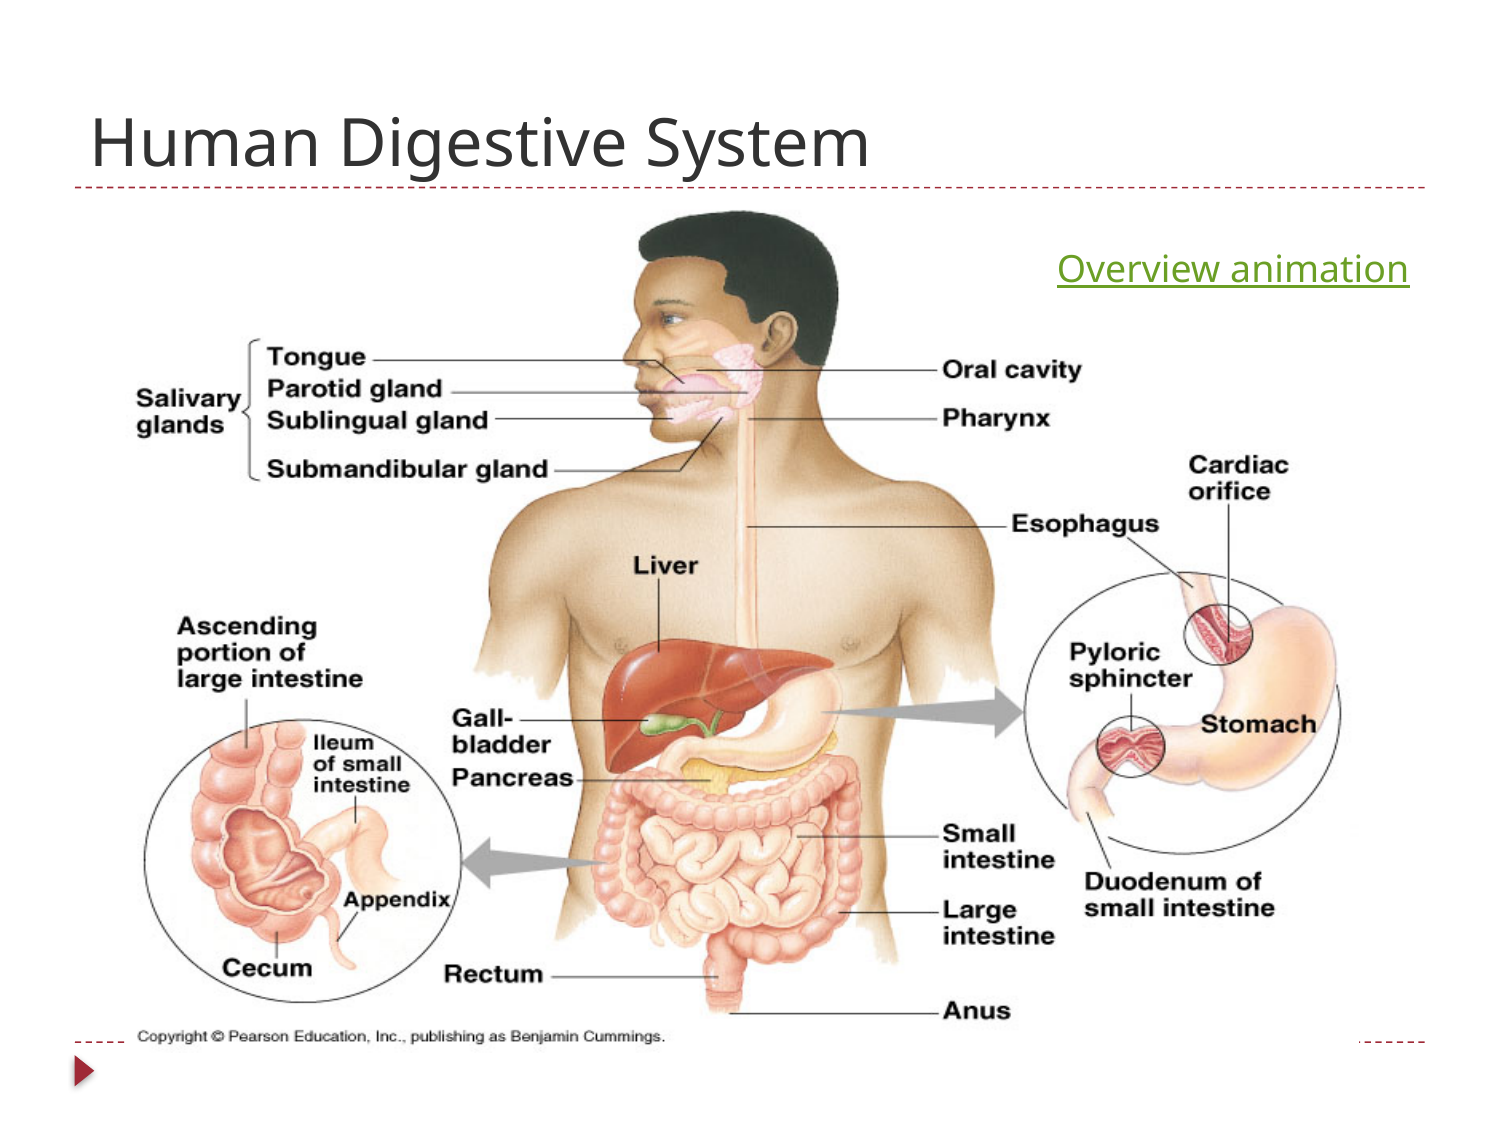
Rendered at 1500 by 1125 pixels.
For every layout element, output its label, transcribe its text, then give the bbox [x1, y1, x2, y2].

text_box Overview animation [1365, 237, 1425, 304]
title Human Digestive System [75, 24, 1425, 188]
picture [124, 199, 1359, 1054]
